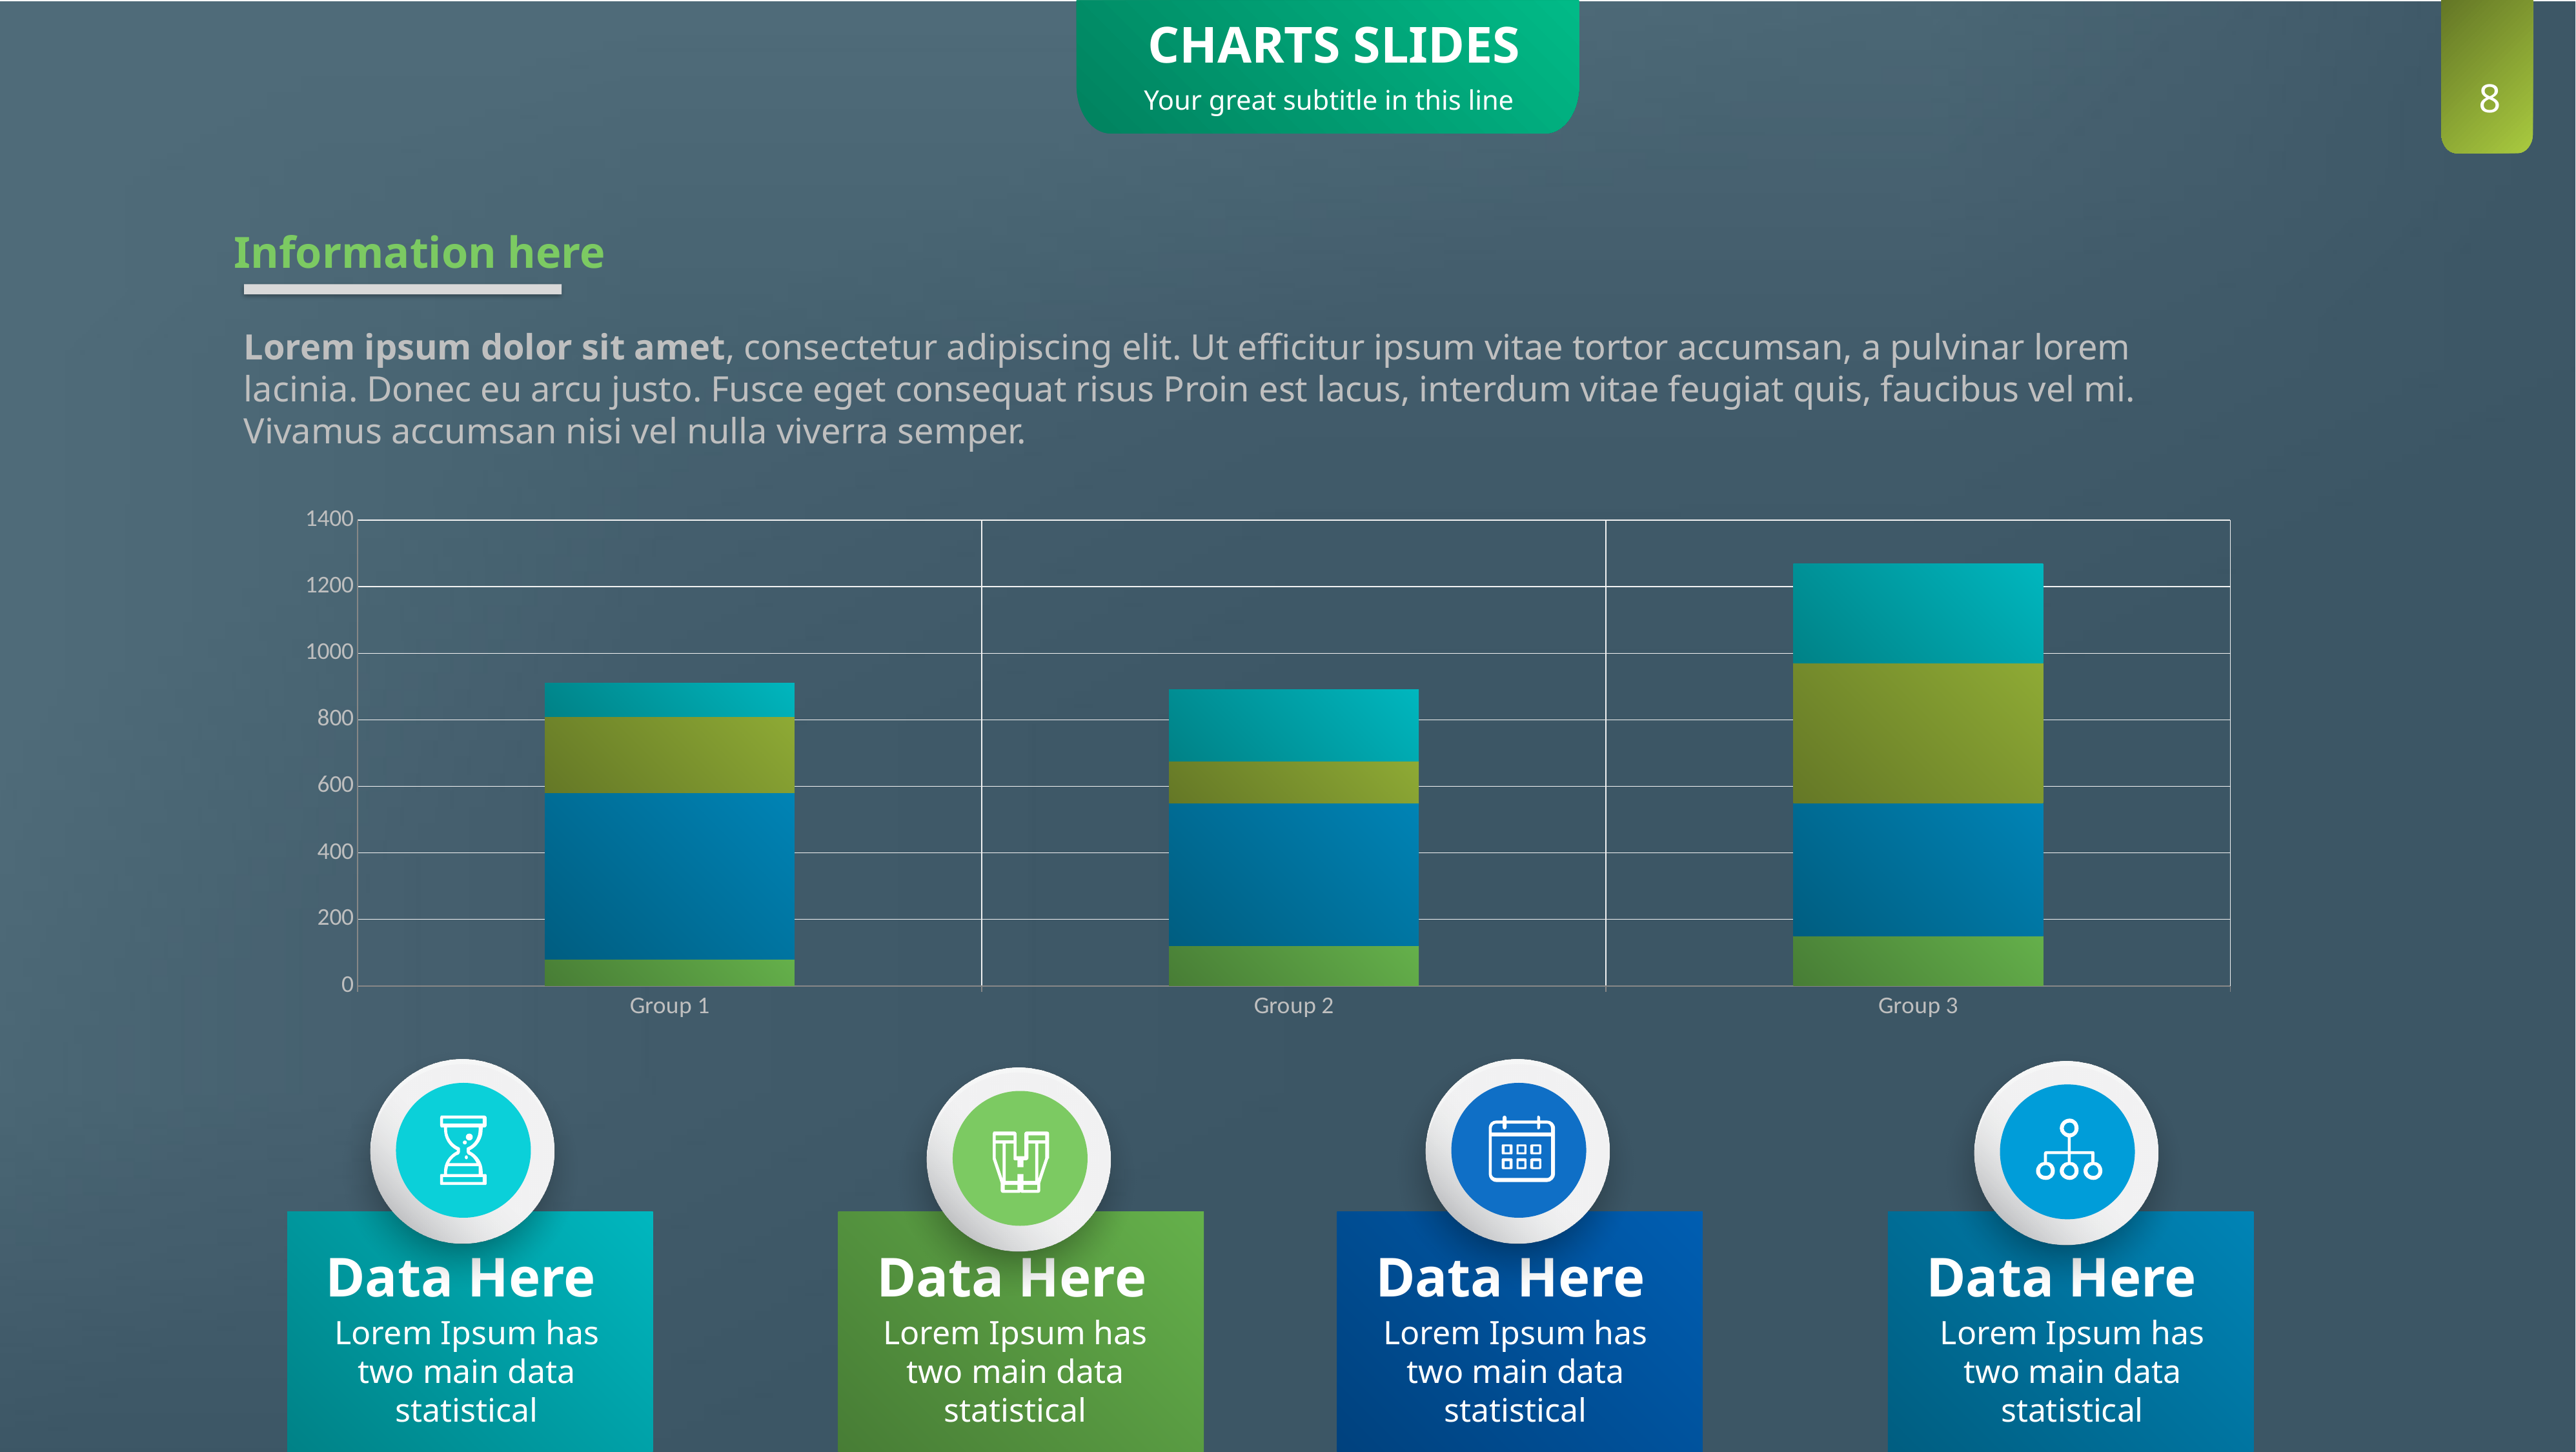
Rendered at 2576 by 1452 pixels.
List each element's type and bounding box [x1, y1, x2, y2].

text_box [876, 0, 1792, 134]
text_box [846, 1238, 1185, 1442]
text_box [218, 220, 2240, 452]
text_box [298, 1238, 636, 1442]
text_box [338, 1048, 582, 1293]
text_box [1394, 1048, 1638, 1293]
text_box [895, 1056, 1139, 1300]
text_box [286, 1210, 654, 1452]
picture [0, 1, 2576, 1452]
text_box [1942, 1050, 2186, 1294]
text_box [1887, 1210, 2255, 1452]
text_box [837, 1210, 1205, 1452]
text_box [1903, 1238, 2242, 1442]
text_box [1335, 1210, 1704, 1452]
chart [233, 508, 2280, 1036]
text_box [1346, 1238, 1685, 1442]
